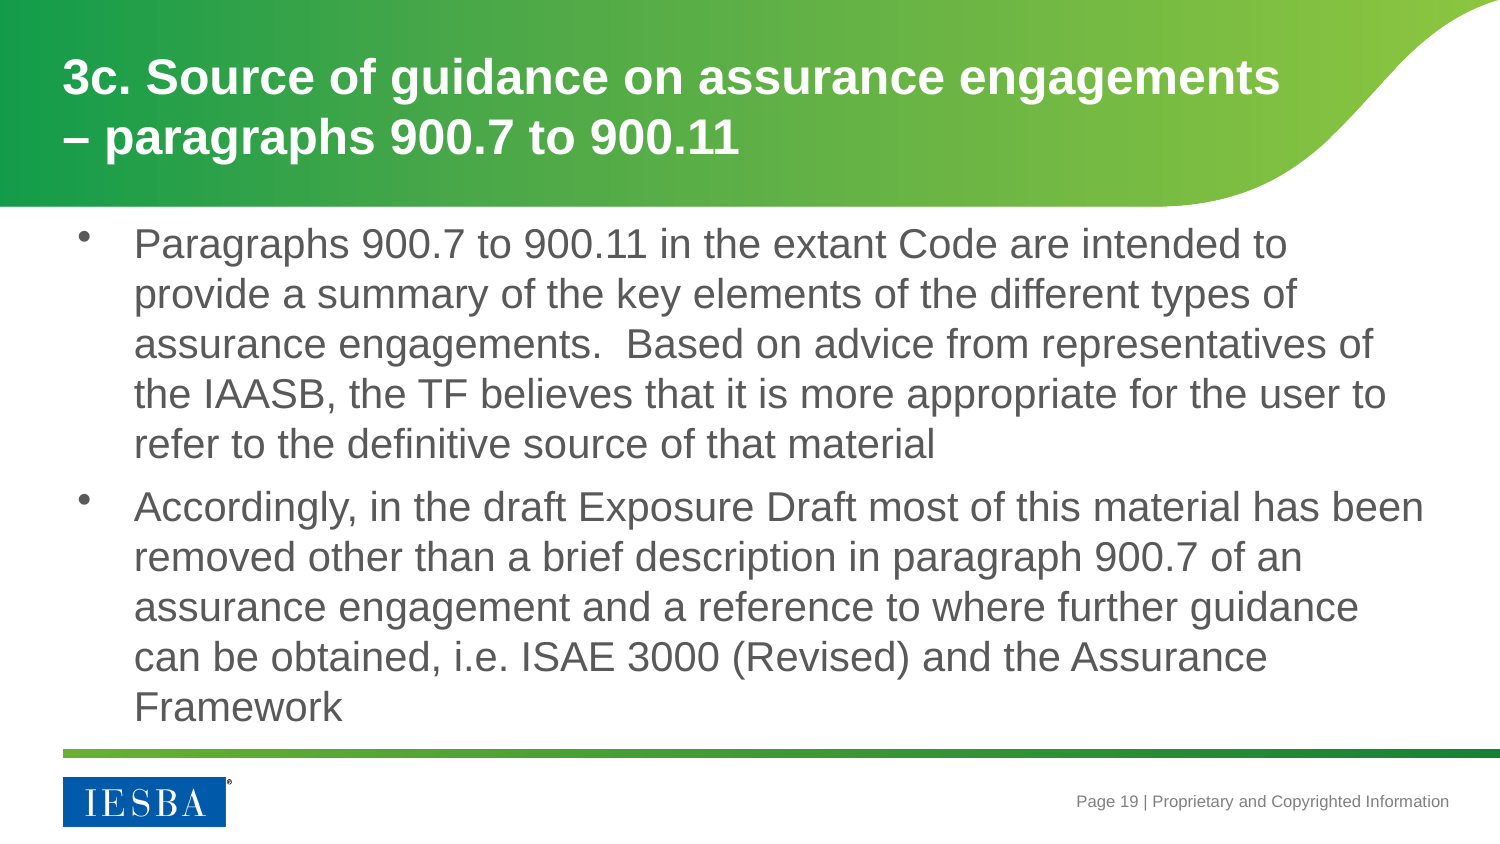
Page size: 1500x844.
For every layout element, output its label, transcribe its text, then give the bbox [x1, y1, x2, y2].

picture [63, 777, 232, 827]
list Paragraphs 900.7 to 900.11 in the extant Code are intended to provide a summary of the key elements of the different types of assurance engagements. Based on advice from representatives of the IAASB, the TF believes that it is more appropriate for the user to refer to the definitive source of that material Accordingly, in the draft Exposure Draft most of this material has been removed other than a brief description in paragraph 900.7 of an assurance engagement and a reference to where further guidance can be obtained, i.e. ISAE 3000 (Revised) and the Assurance Framework [62, 209, 1450, 712]
title 3c. Source of guidance on assurance engagements – paragraphs 900.7 to 900.11 [62, 71, 1300, 138]
picture [0, 0, 1500, 207]
